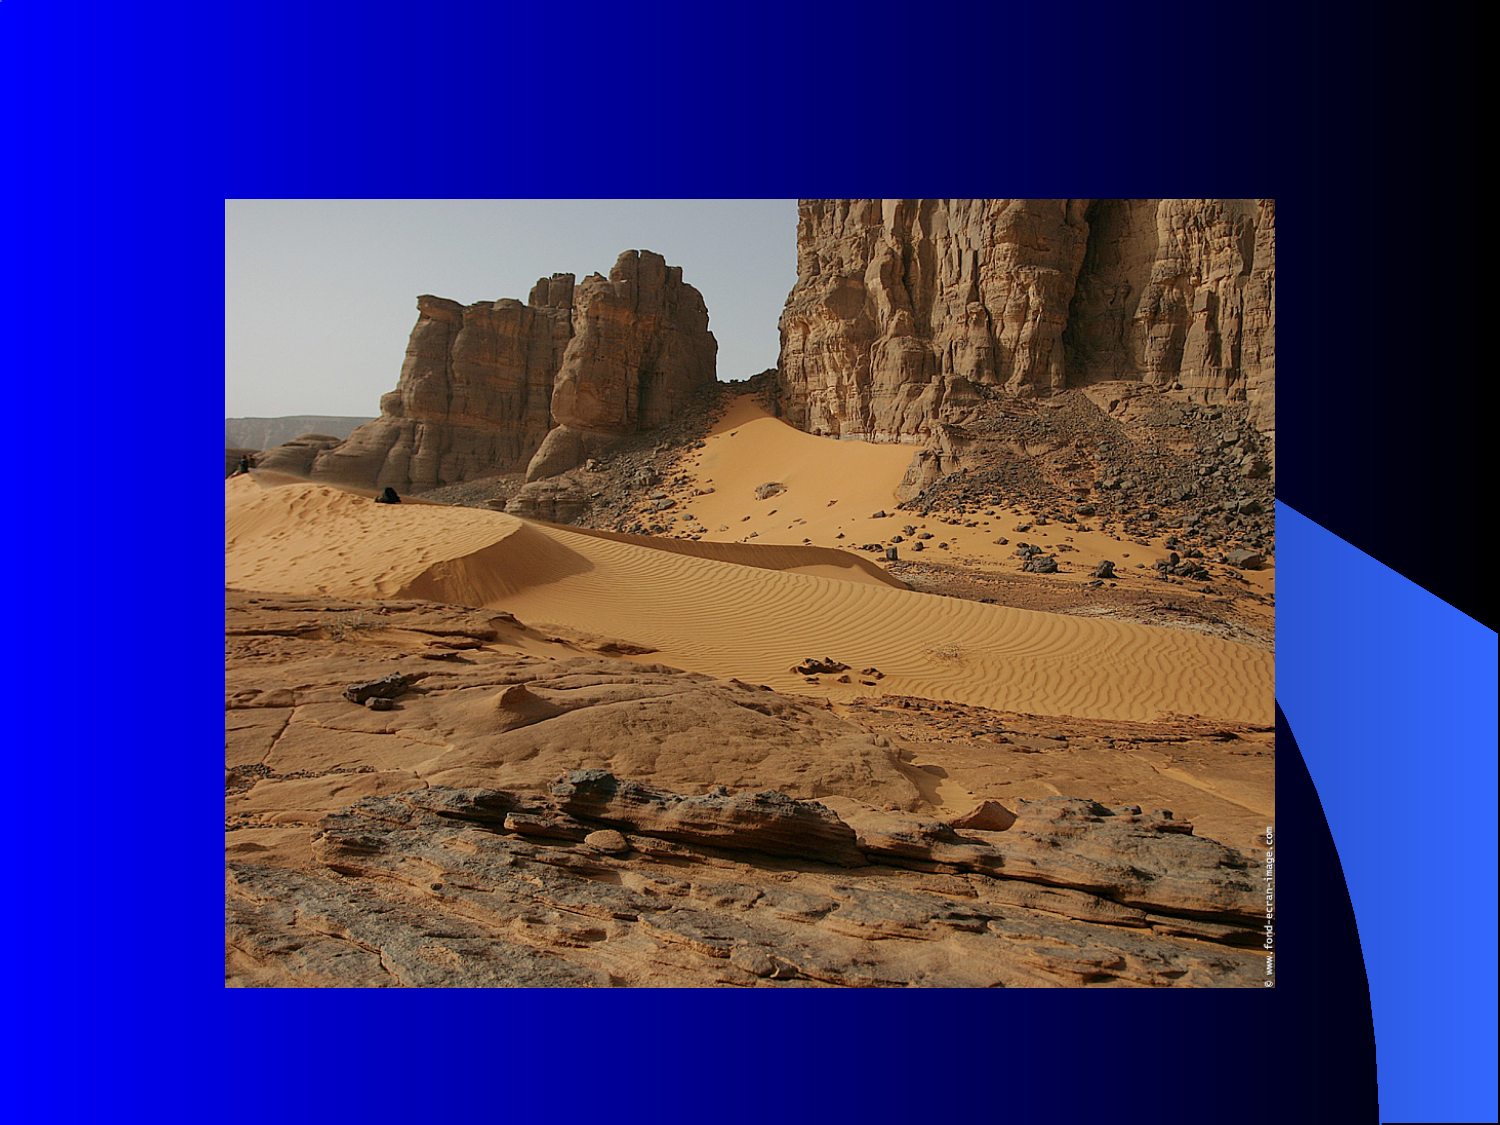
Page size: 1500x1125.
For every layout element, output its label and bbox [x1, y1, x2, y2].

list [224, 199, 1276, 988]
